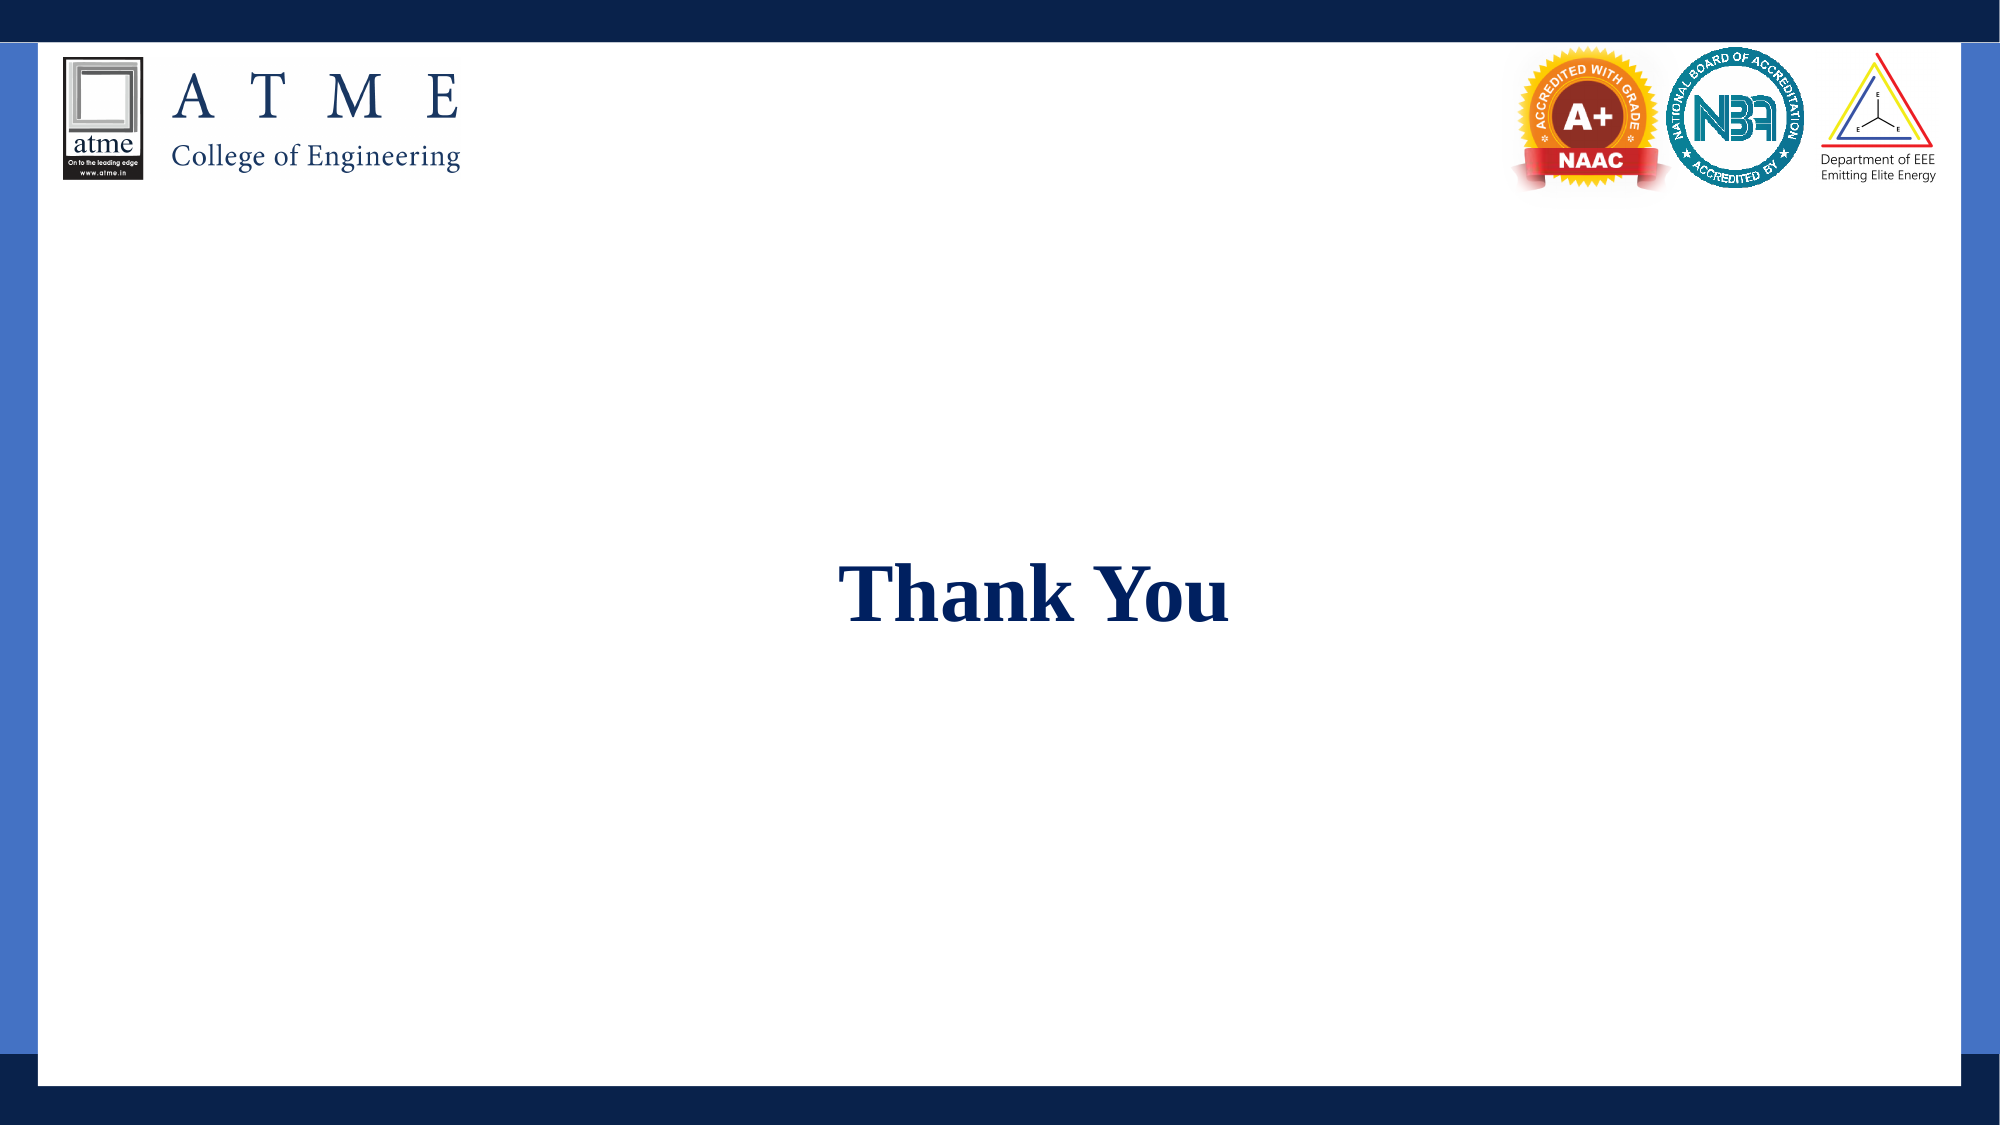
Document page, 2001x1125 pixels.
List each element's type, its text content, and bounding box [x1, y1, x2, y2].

picture [1815, 49, 1939, 184]
title Thank You [225, 483, 1845, 706]
picture [1531, 60, 1651, 180]
picture [1666, 47, 1804, 188]
picture [0, 0, 2000, 43]
picture [0, 1054, 2000, 1125]
picture [63, 57, 461, 180]
